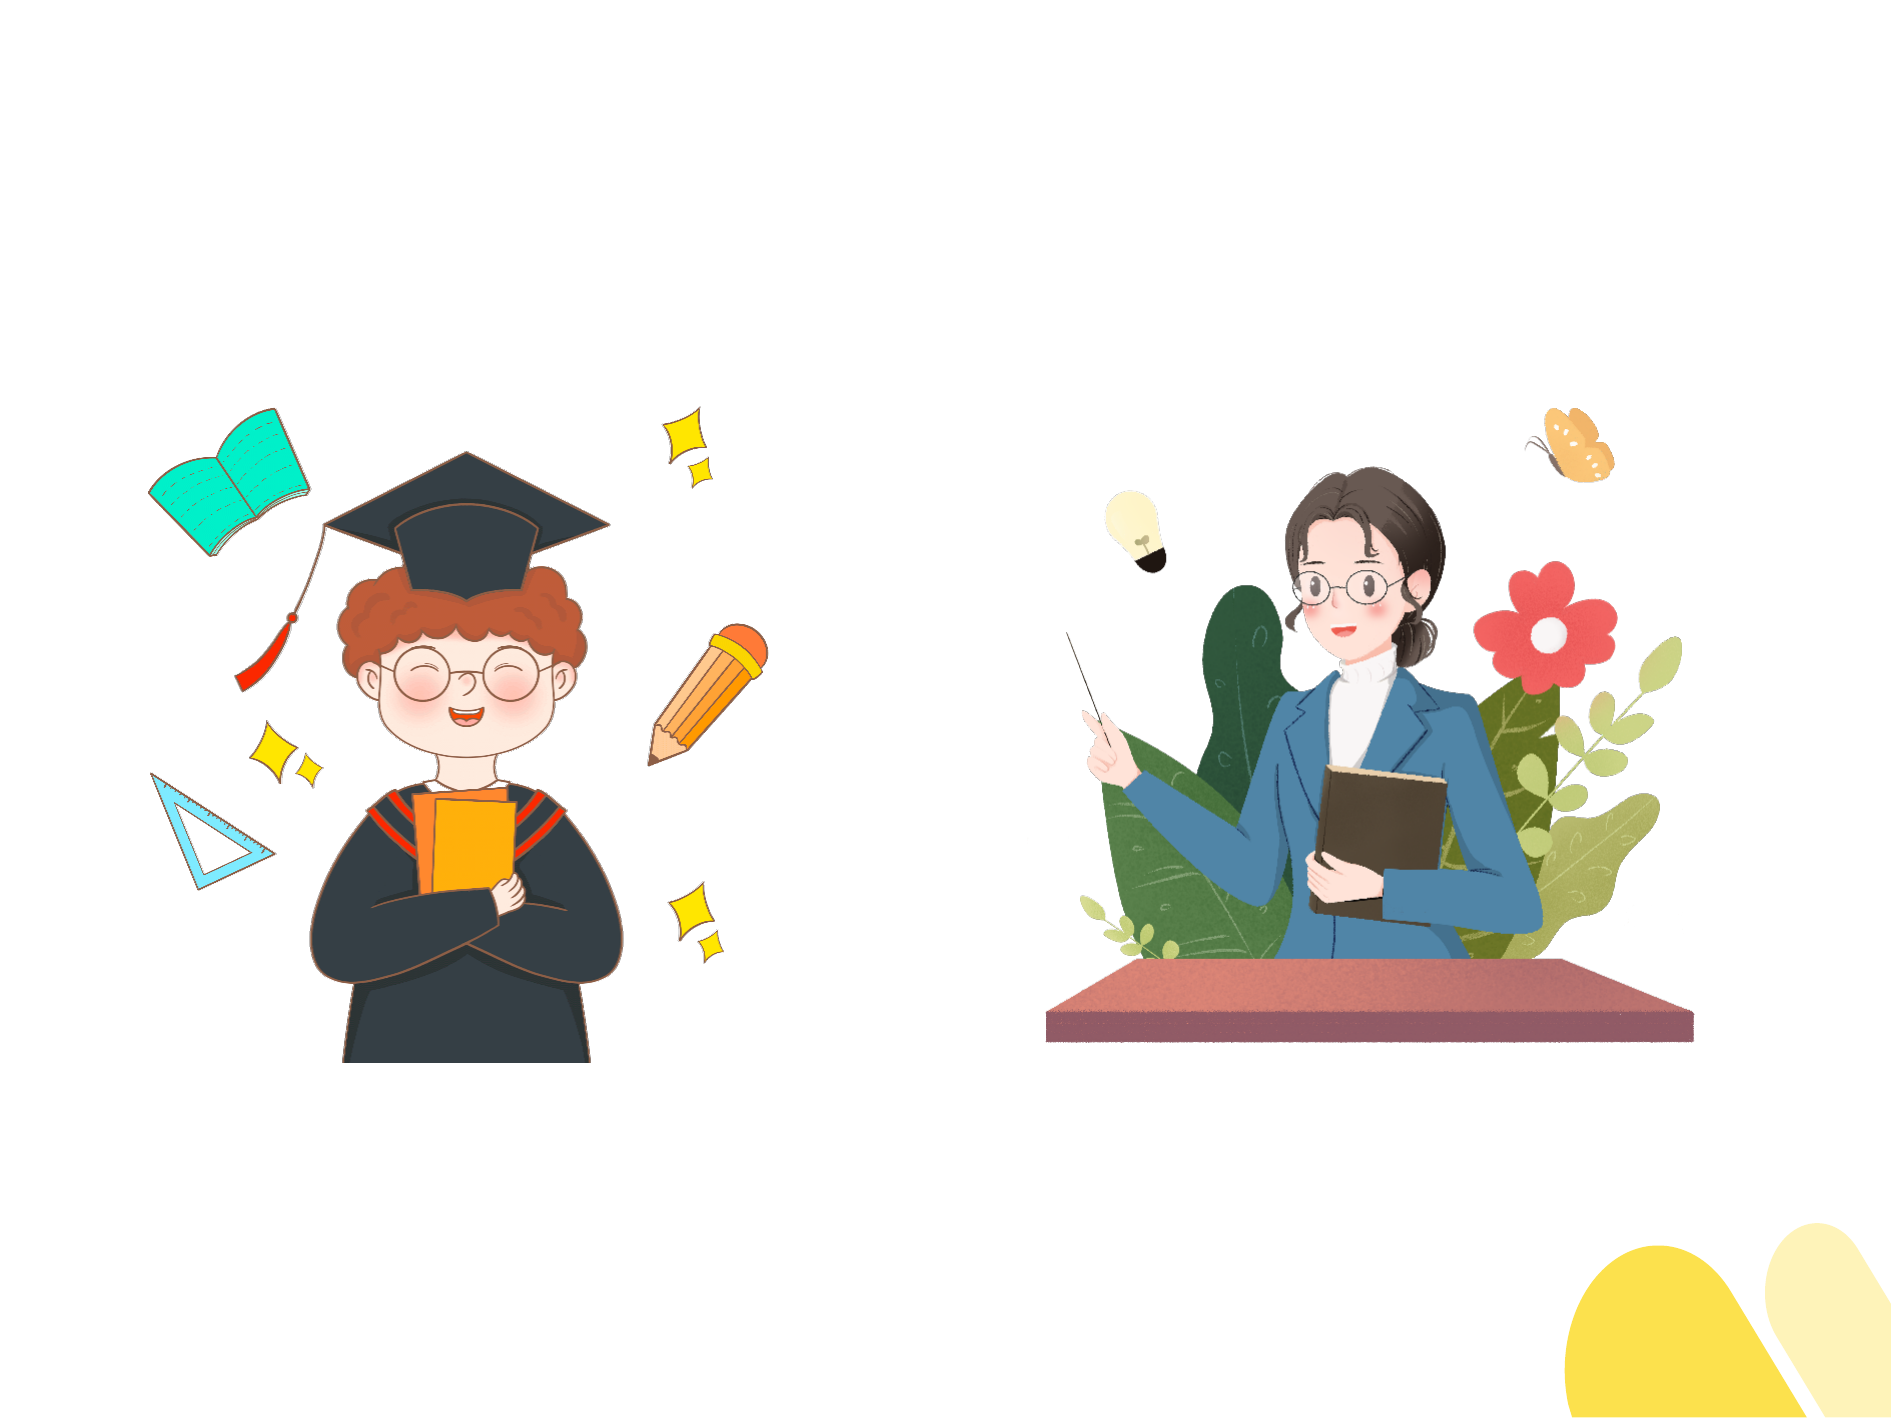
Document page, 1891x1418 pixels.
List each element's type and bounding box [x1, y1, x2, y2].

text_box [1564, 1223, 1891, 1418]
picture [1027, 377, 1720, 1085]
picture [70, 271, 863, 1063]
